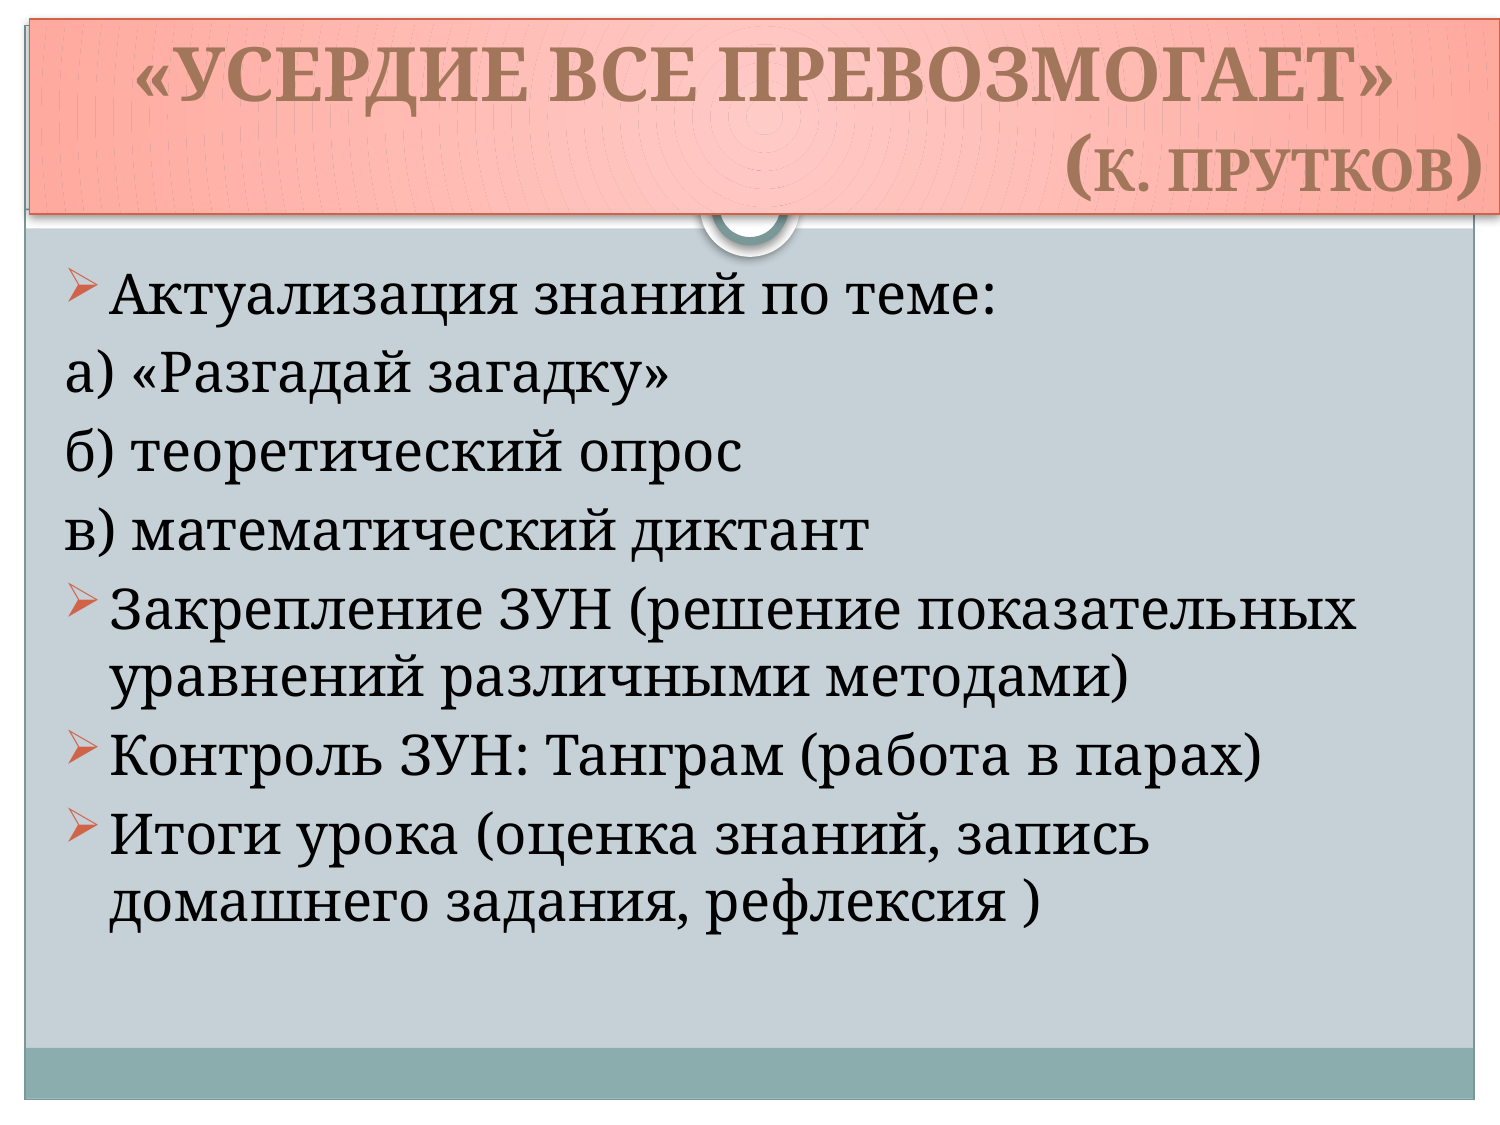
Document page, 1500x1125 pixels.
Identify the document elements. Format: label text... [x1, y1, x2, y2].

text_box «Усердие все превозмогает» (К. Прутков) [29, 18, 1500, 215]
list Актуализация знаний по теме: а) «Разгадай загадку» б) теоретический опрос в) математический диктант Закрепление ЗУН (решение показательных уравнений различными методами) Контроль ЗУН: Танграм (работа в парах) Итоги урока (оценка знаний, запись домашнего задания, рефлексия ) [49, 250, 1445, 1001]
